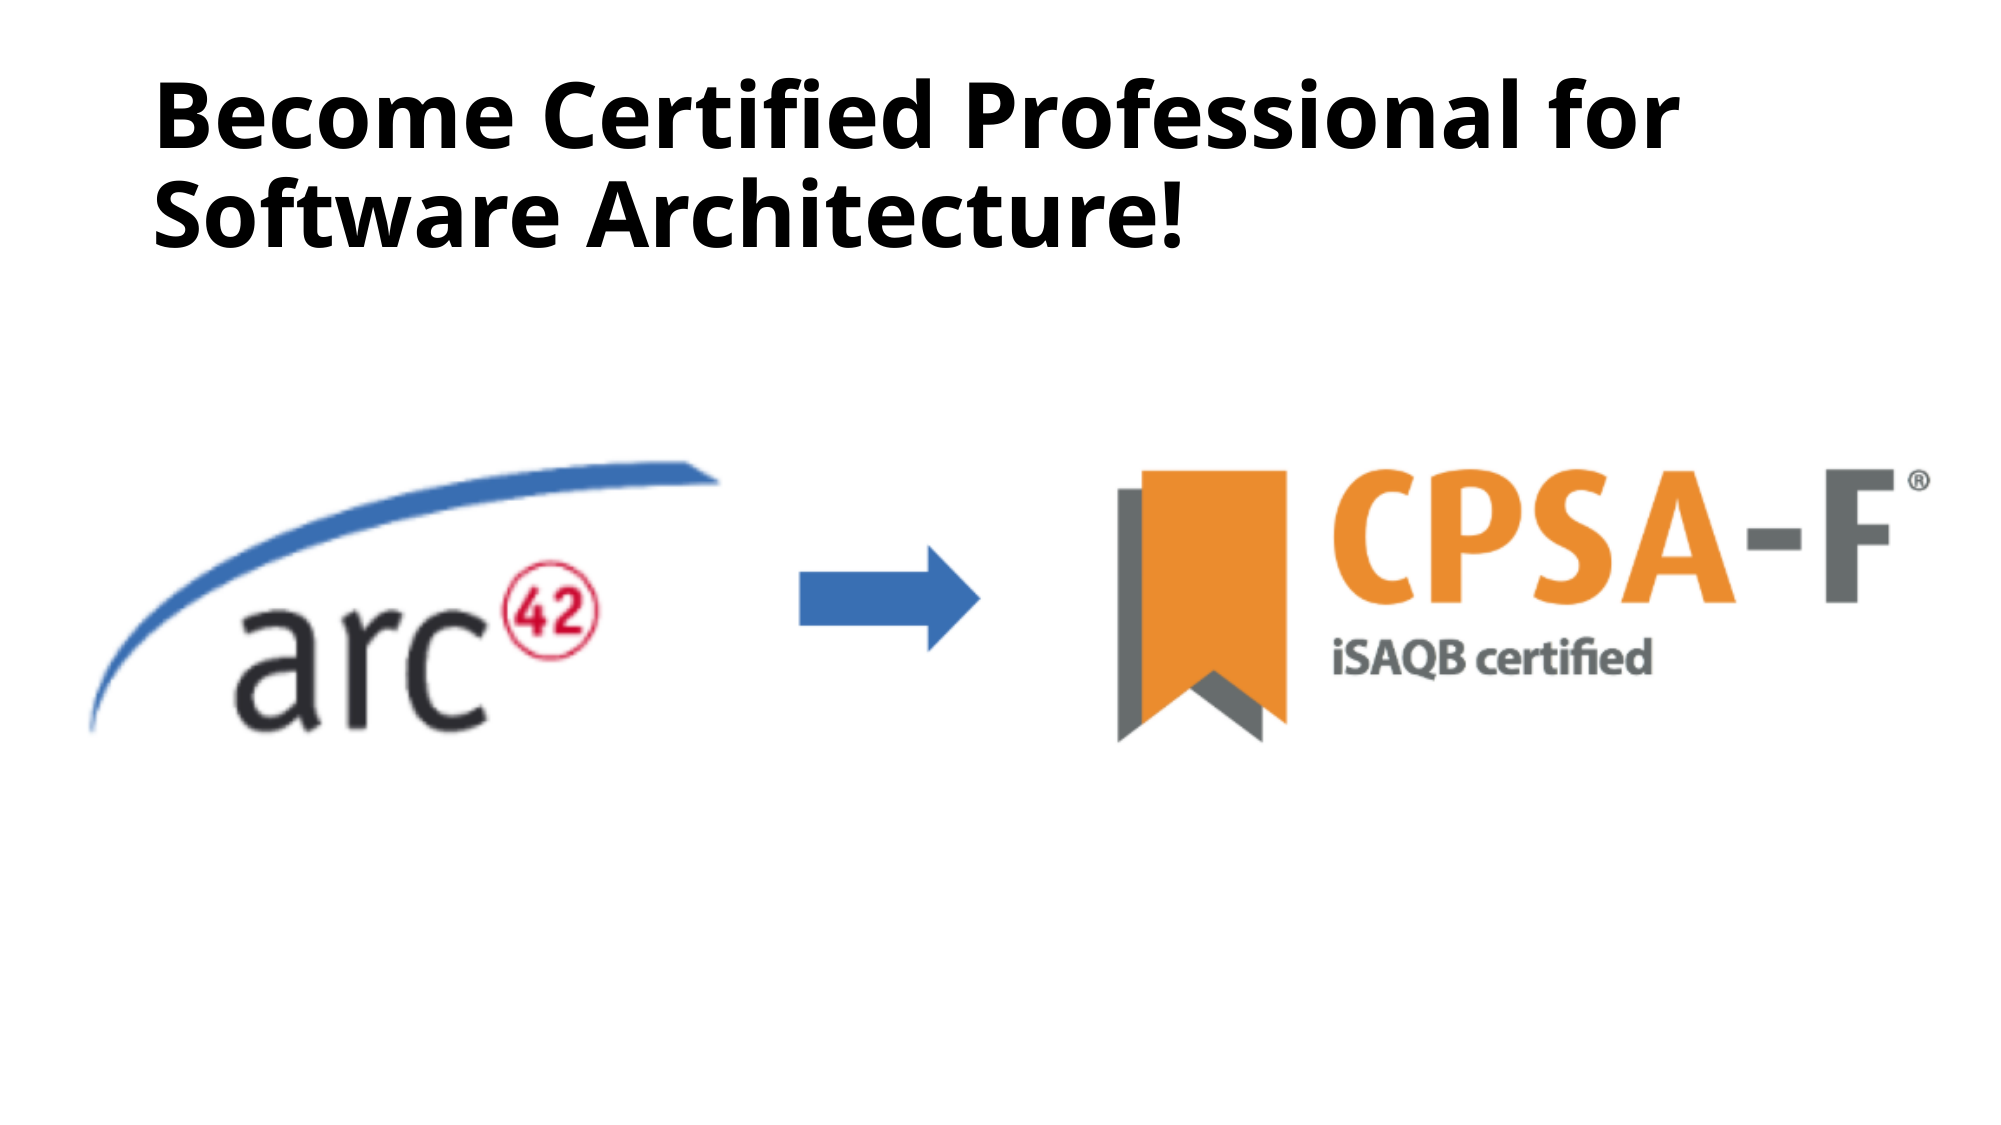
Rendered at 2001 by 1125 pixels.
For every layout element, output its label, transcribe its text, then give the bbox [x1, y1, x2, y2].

title Become Certified Professional for Software Architecture! [137, 59, 1863, 278]
picture [47, 400, 1953, 800]
